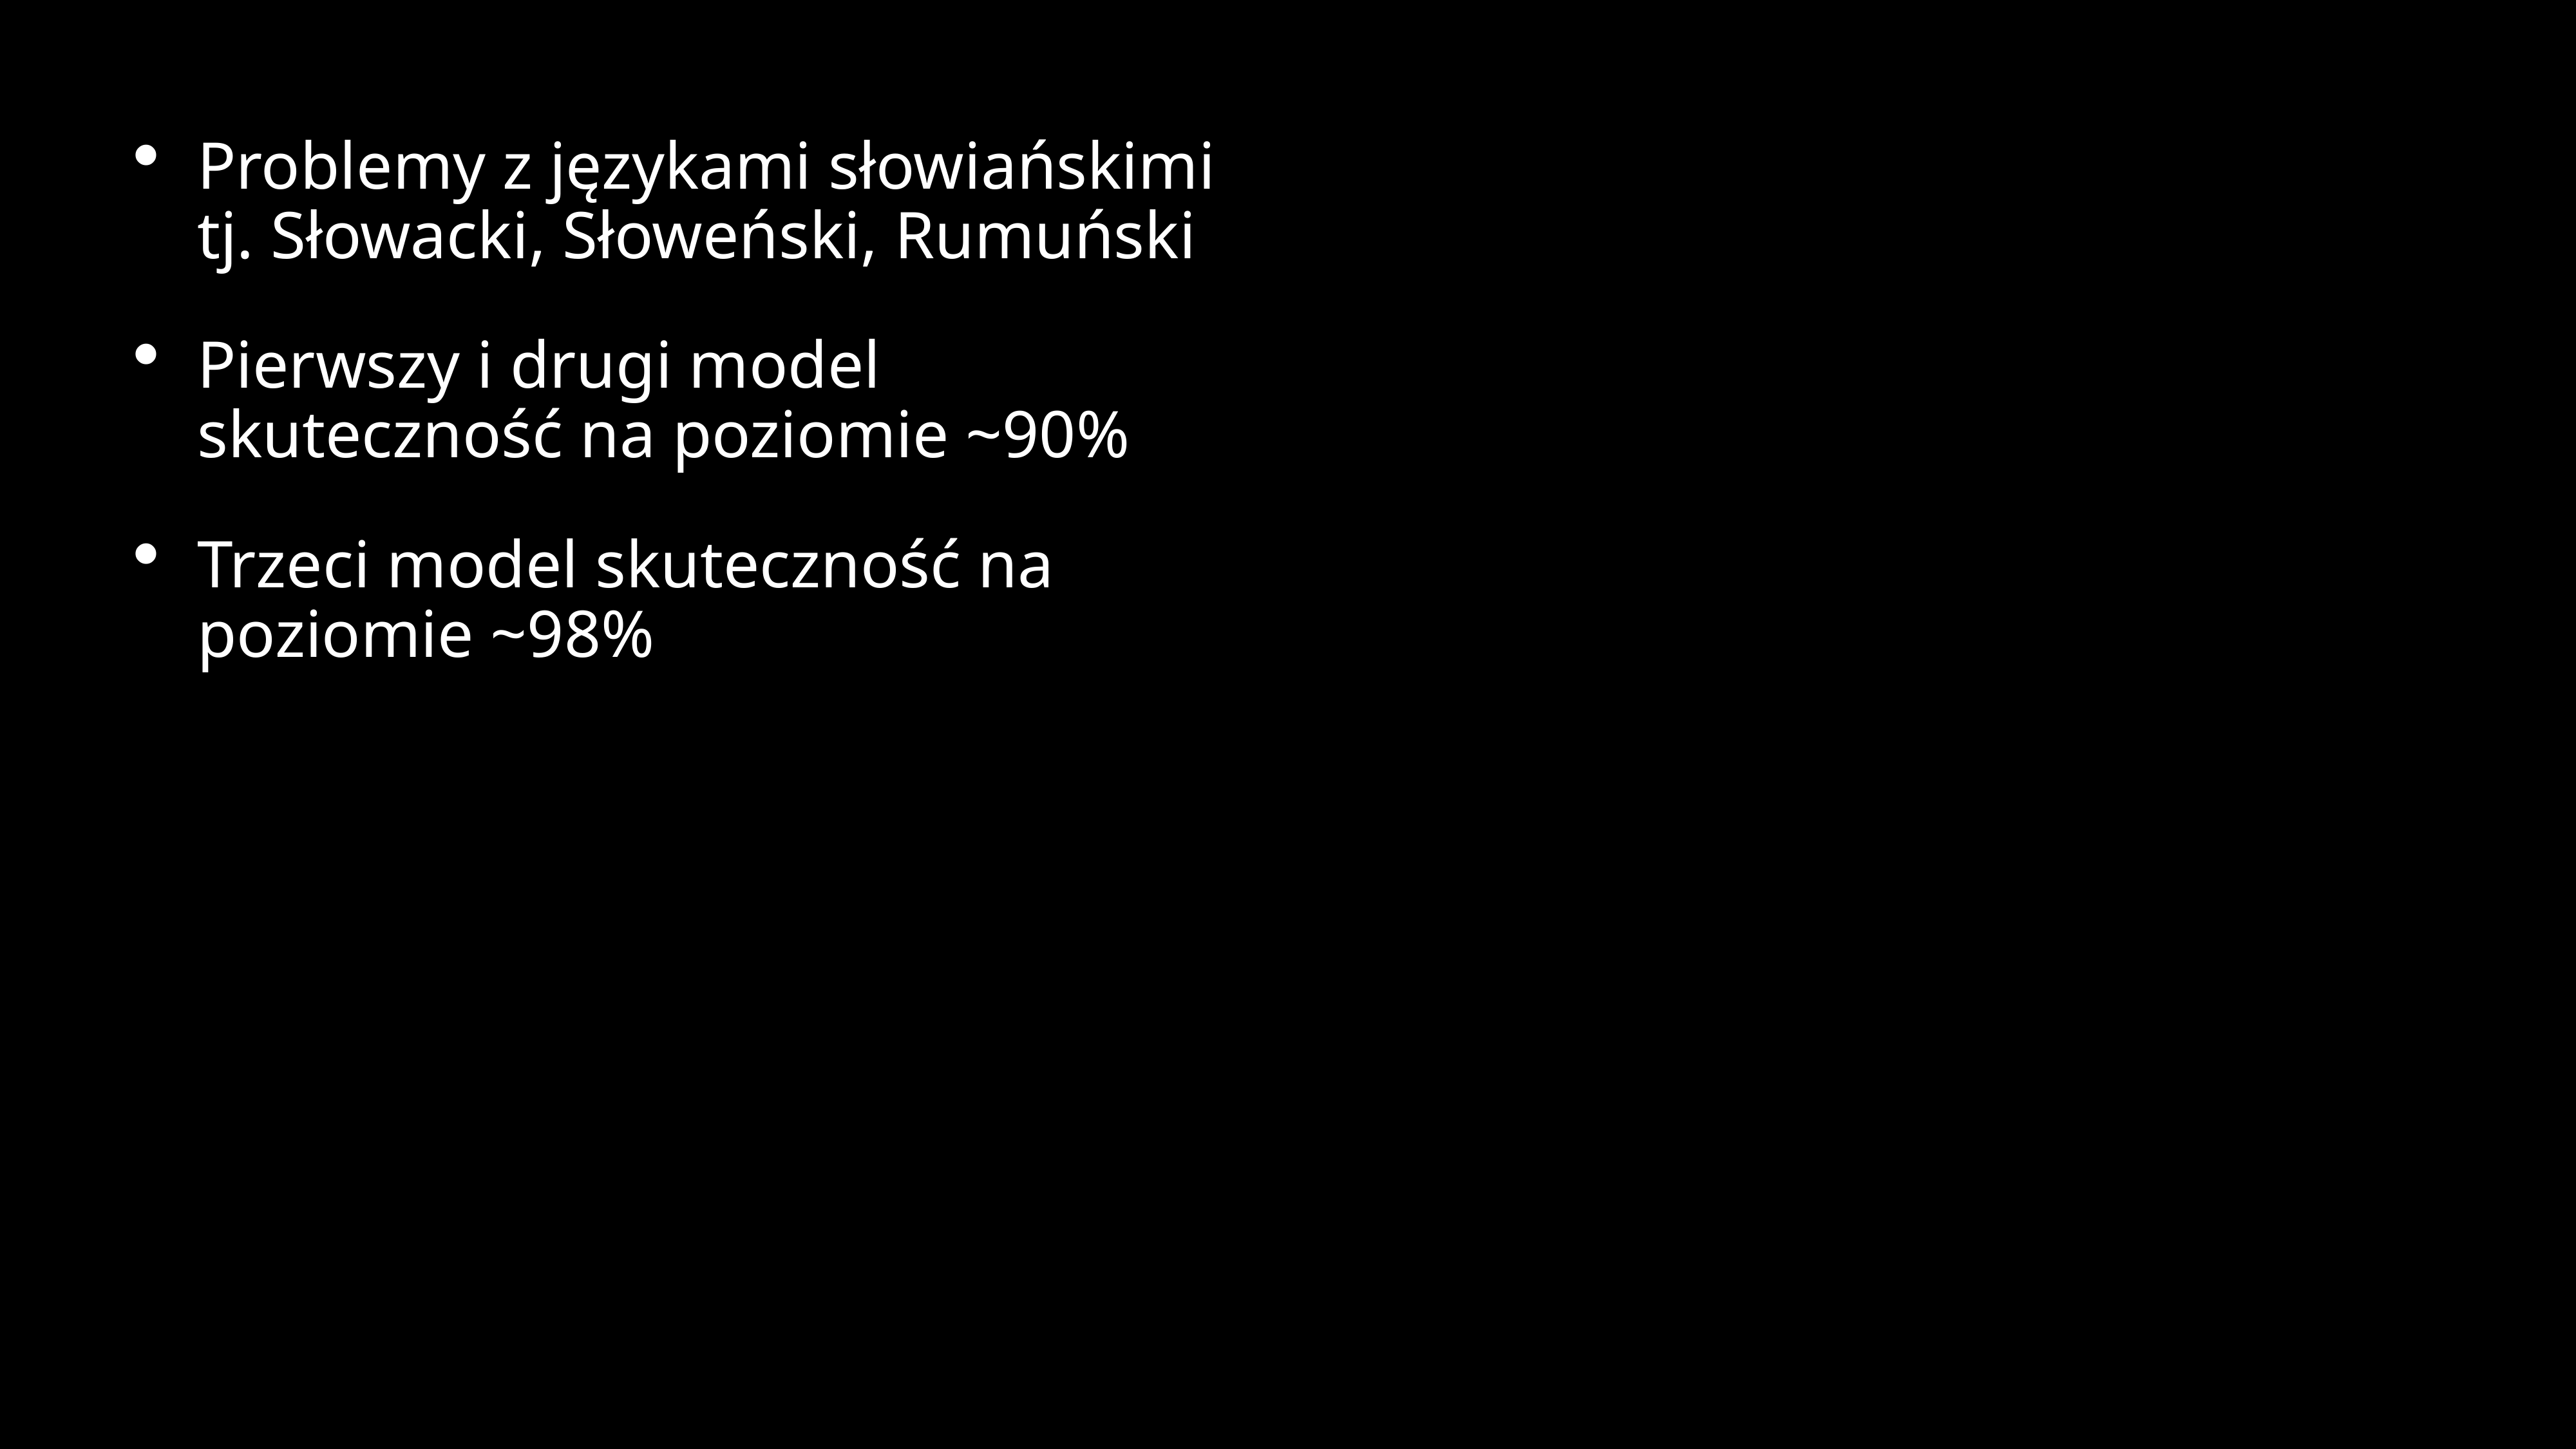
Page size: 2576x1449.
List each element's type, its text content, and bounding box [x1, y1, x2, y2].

list Problemy z językami słowiańskimi tj. Słowacki, Słoweński, Rumuński Pierwszy i drugi model skuteczność na poziomie ~90% Trzeci model skuteczność na poziomie ~98% [127, 128, 2449, 1321]
